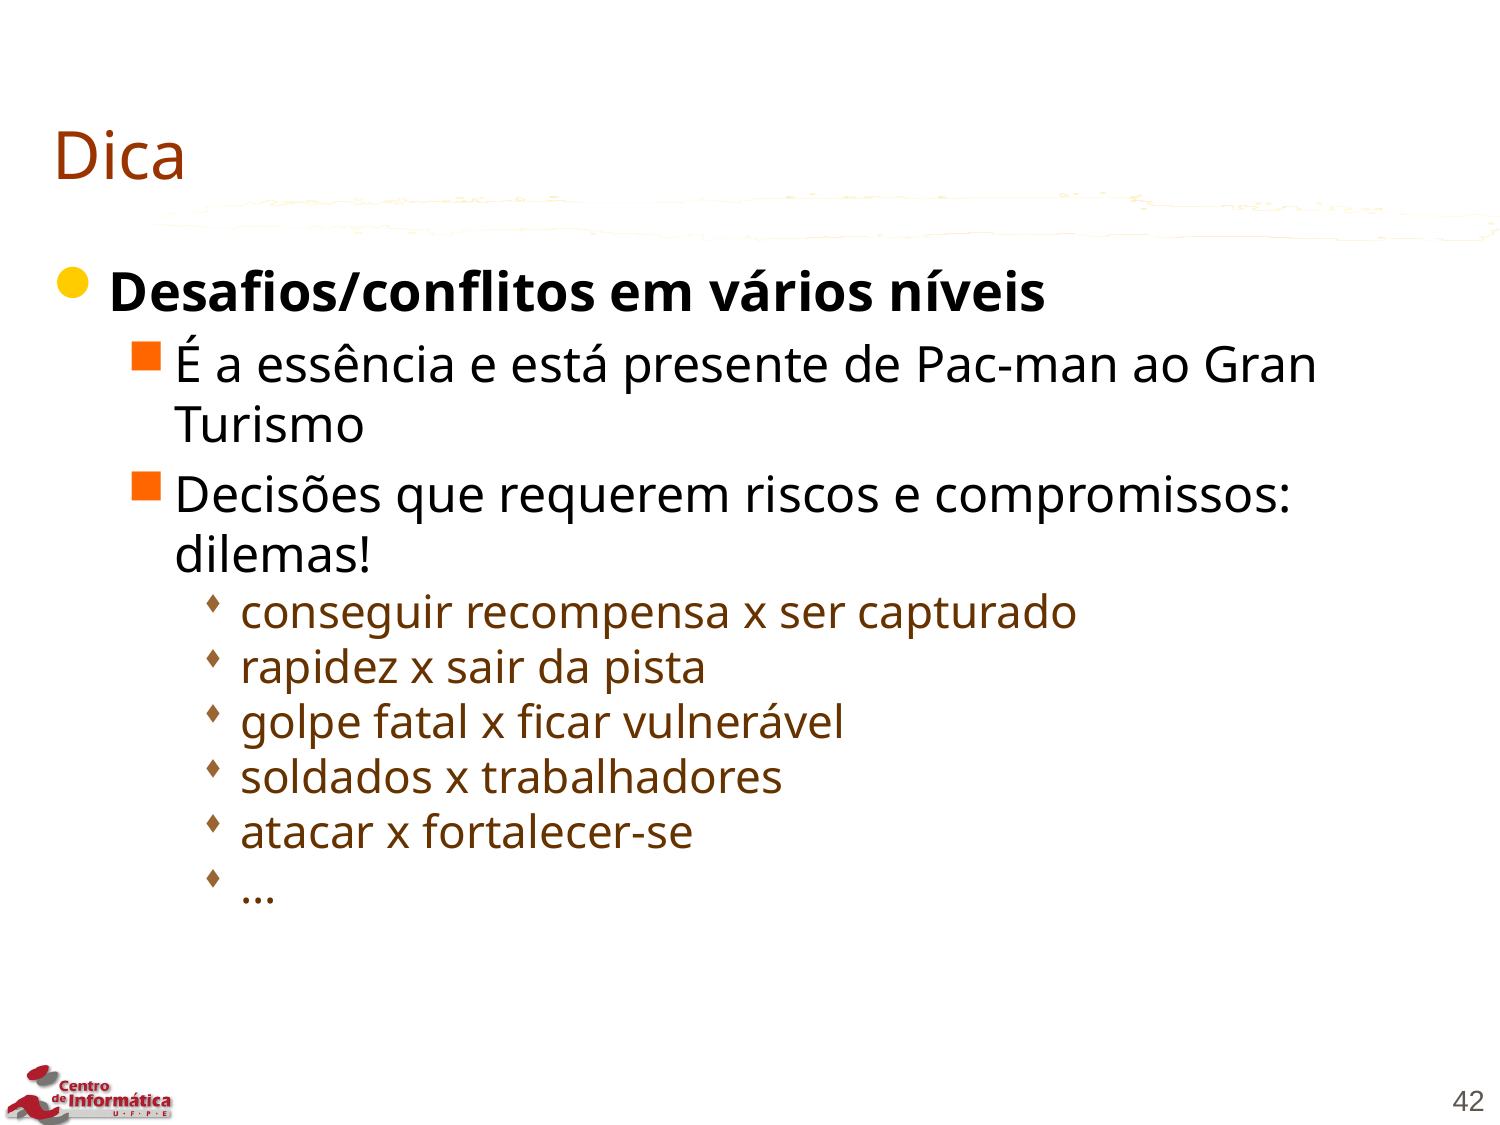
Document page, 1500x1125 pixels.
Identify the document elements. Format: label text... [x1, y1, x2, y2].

picture [0, 1062, 175, 1125]
list Desafios/conflitos em vários níveis É a essência e está presente de Pac-man ao Gran Turismo Decisões que requerem riscos e compromissos: dilemas! conseguir recompensa x ser capturado rapidez x sair da pista golpe fatal x ficar vulnerável soldados x trabalhadores atacar x fortalecer-se ... [37, 249, 1475, 1025]
title Dica [37, 12, 1434, 200]
slide_number 42 [1187, 1049, 1500, 1125]
